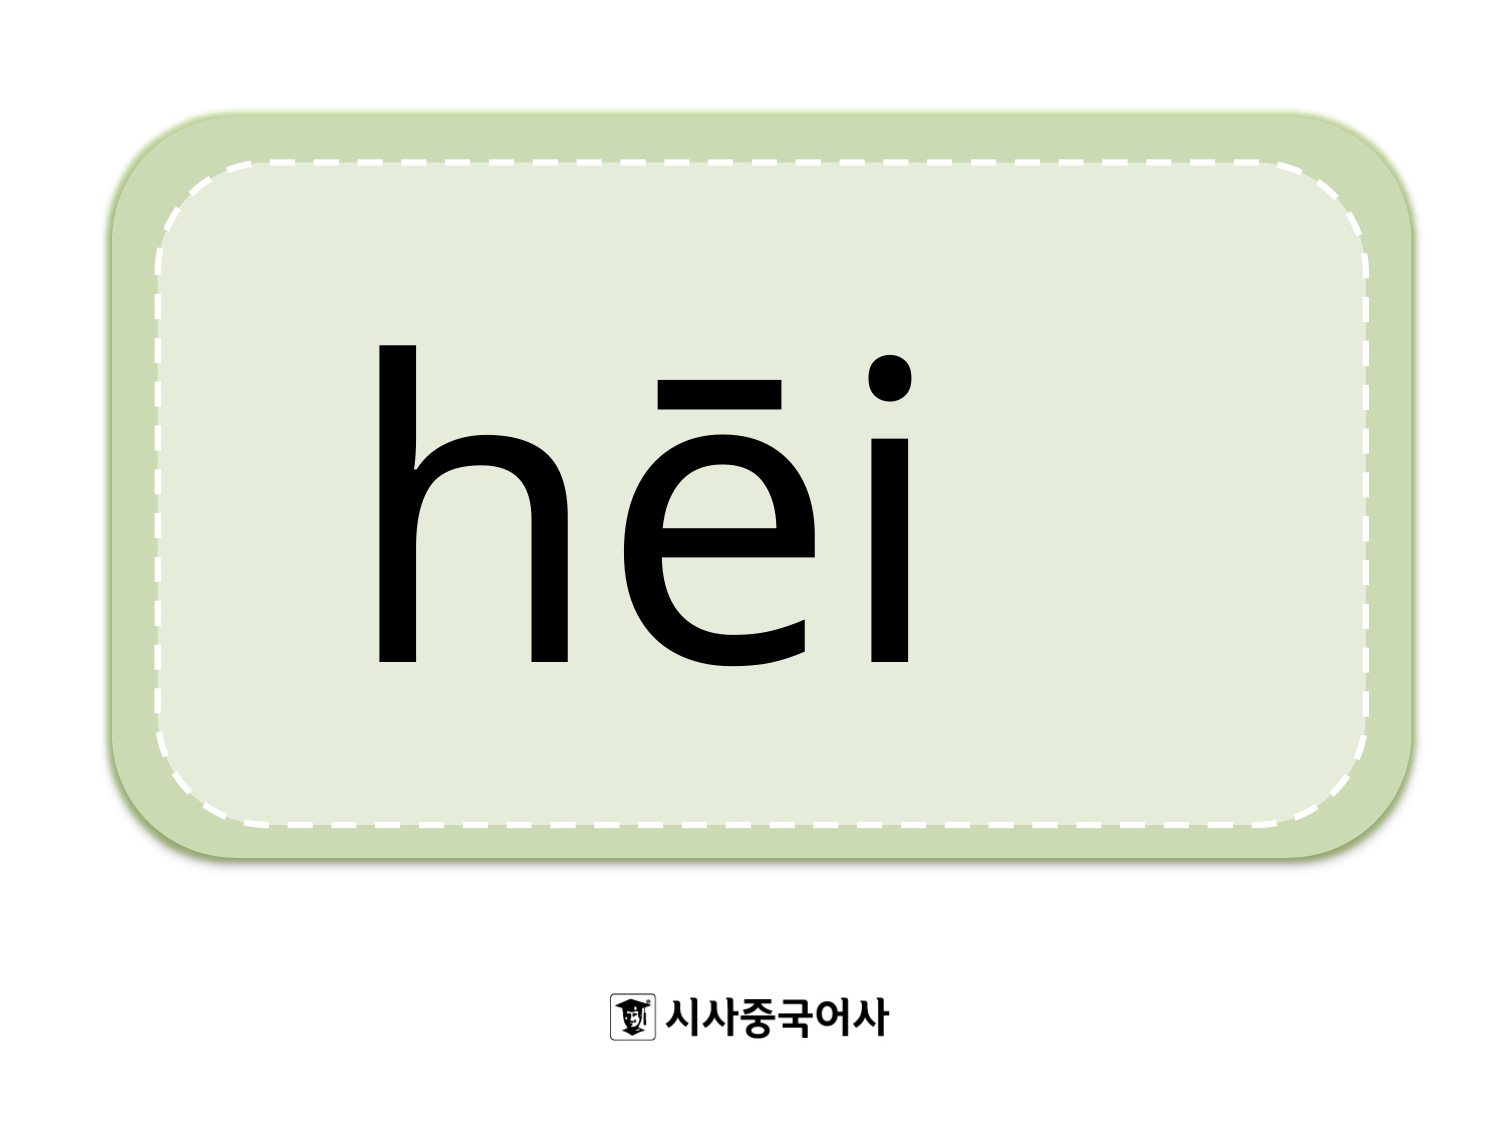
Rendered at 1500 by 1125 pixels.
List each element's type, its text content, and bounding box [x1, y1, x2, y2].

text_box hēi [159, 148, 1368, 811]
picture [602, 987, 898, 1047]
